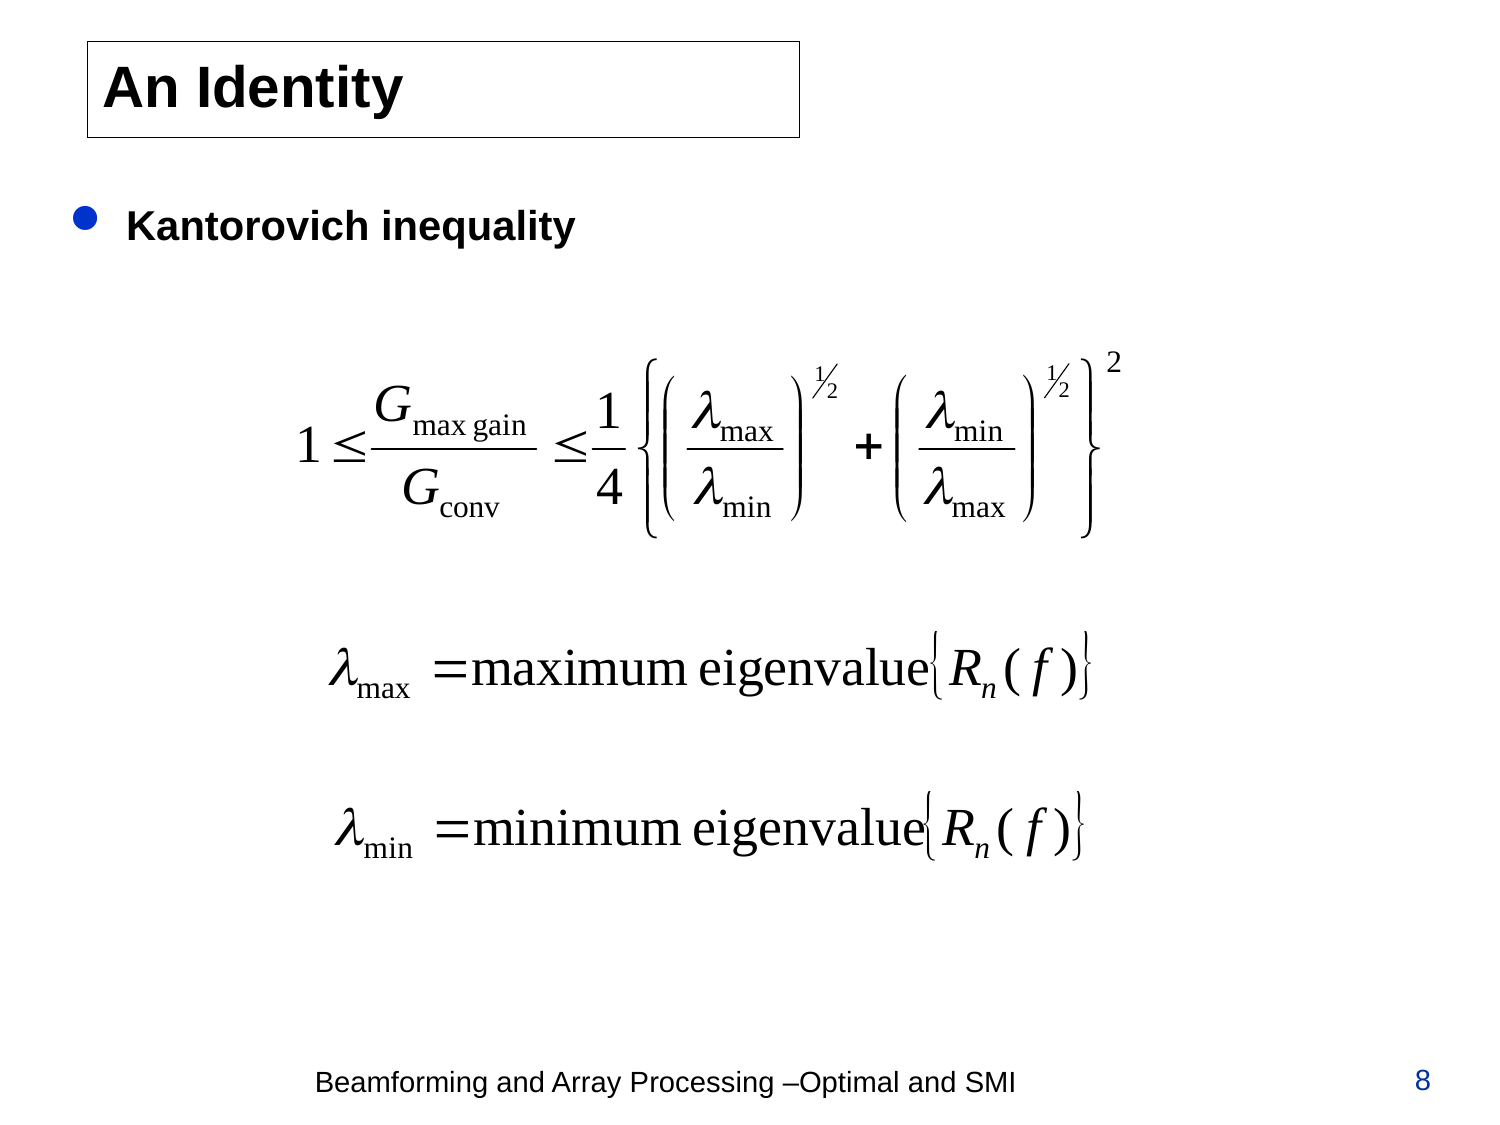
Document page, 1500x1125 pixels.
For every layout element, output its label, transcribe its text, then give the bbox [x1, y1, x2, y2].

title An Identity [87, 41, 800, 138]
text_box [292, 336, 1133, 552]
slide_number 8 [1207, 1055, 1447, 1102]
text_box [326, 791, 1099, 873]
list Kantorovich inequality [54, 181, 713, 275]
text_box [319, 631, 1106, 713]
